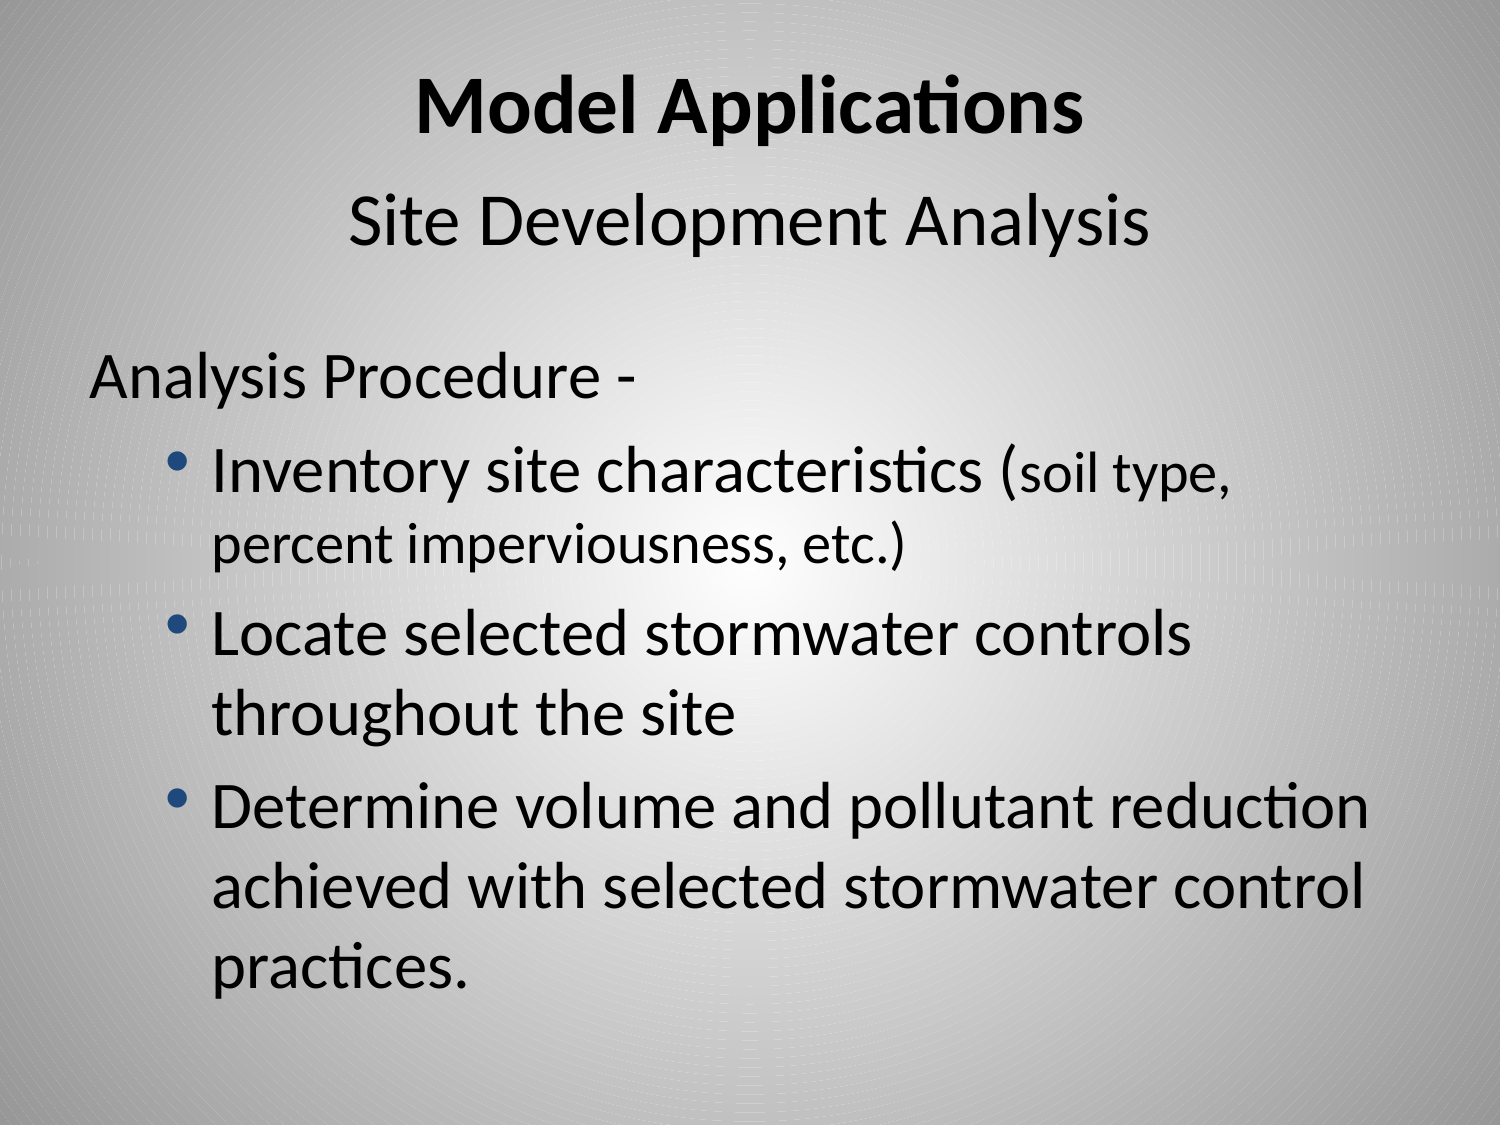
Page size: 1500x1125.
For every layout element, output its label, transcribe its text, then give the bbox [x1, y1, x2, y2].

text_box Analysis Procedure - Inventory site characteristics (soil type, percent imperviousness, etc.) Locate selected stormwater controls throughout the site Determine volume and pollutant reduction achieved with selected stormwater control practices. [74, 324, 1425, 1088]
text_box Site Development Analysis [74, 162, 1425, 275]
title Model Applications [75, 49, 1425, 150]
